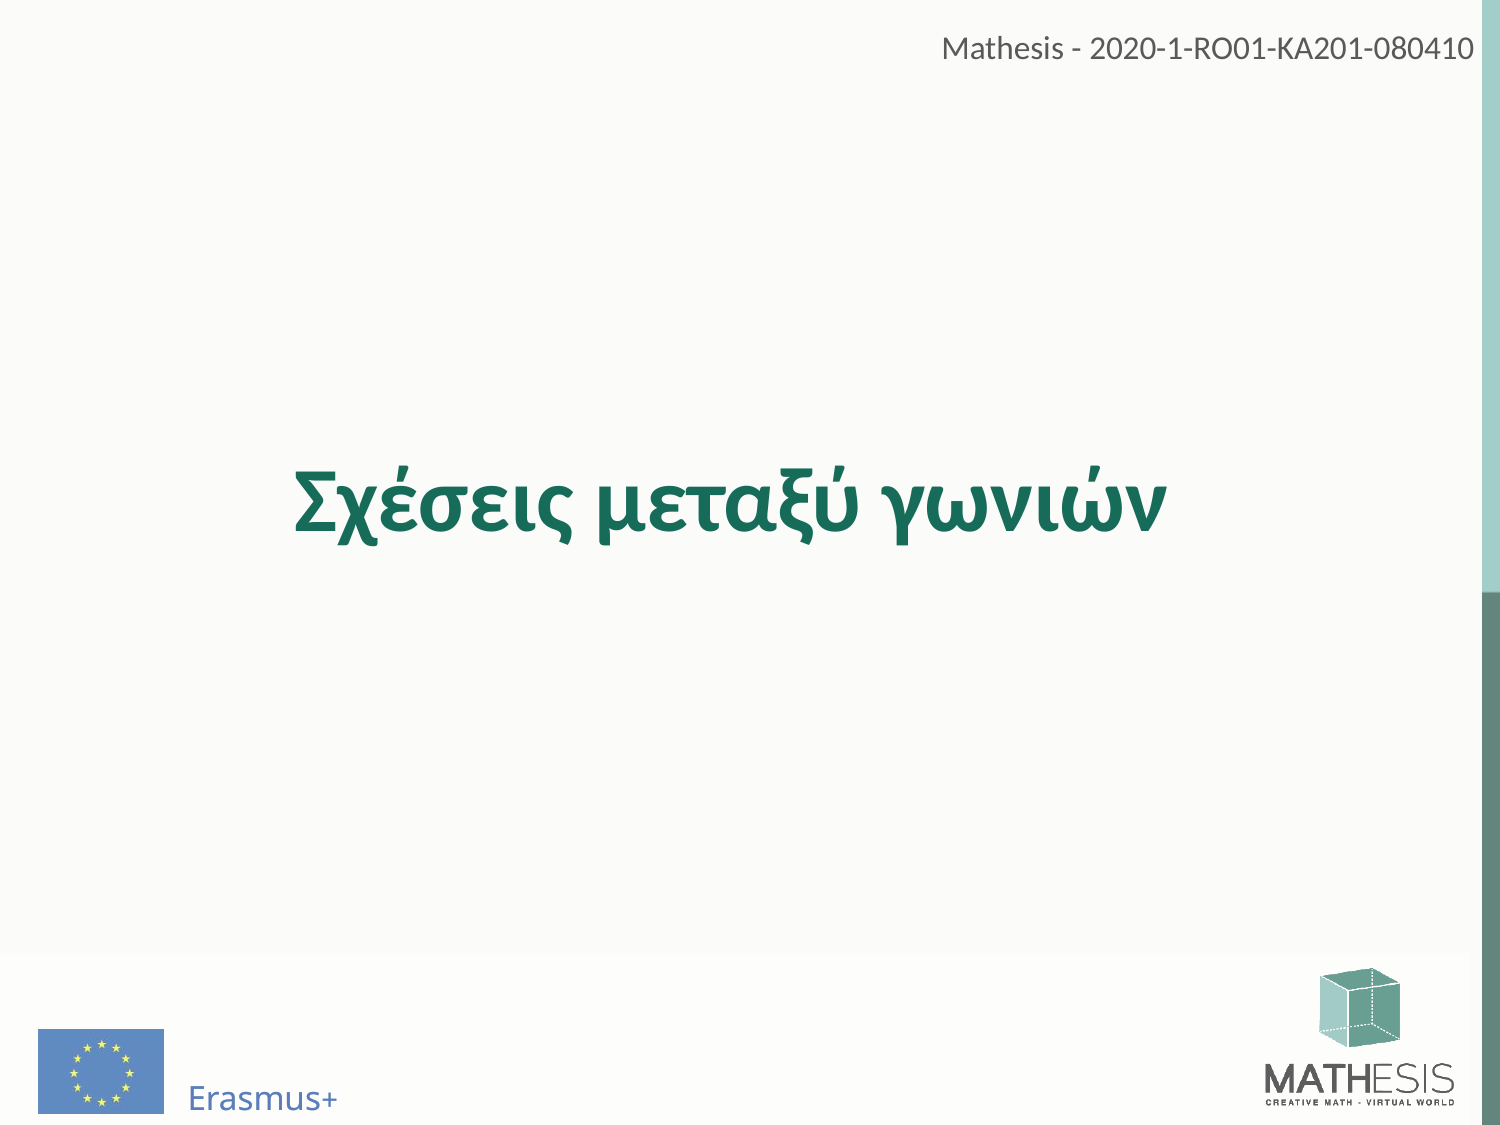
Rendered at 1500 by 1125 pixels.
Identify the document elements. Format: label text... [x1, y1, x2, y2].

title Σχέσεις μεταξύ γωνιών [53, 432, 1411, 674]
